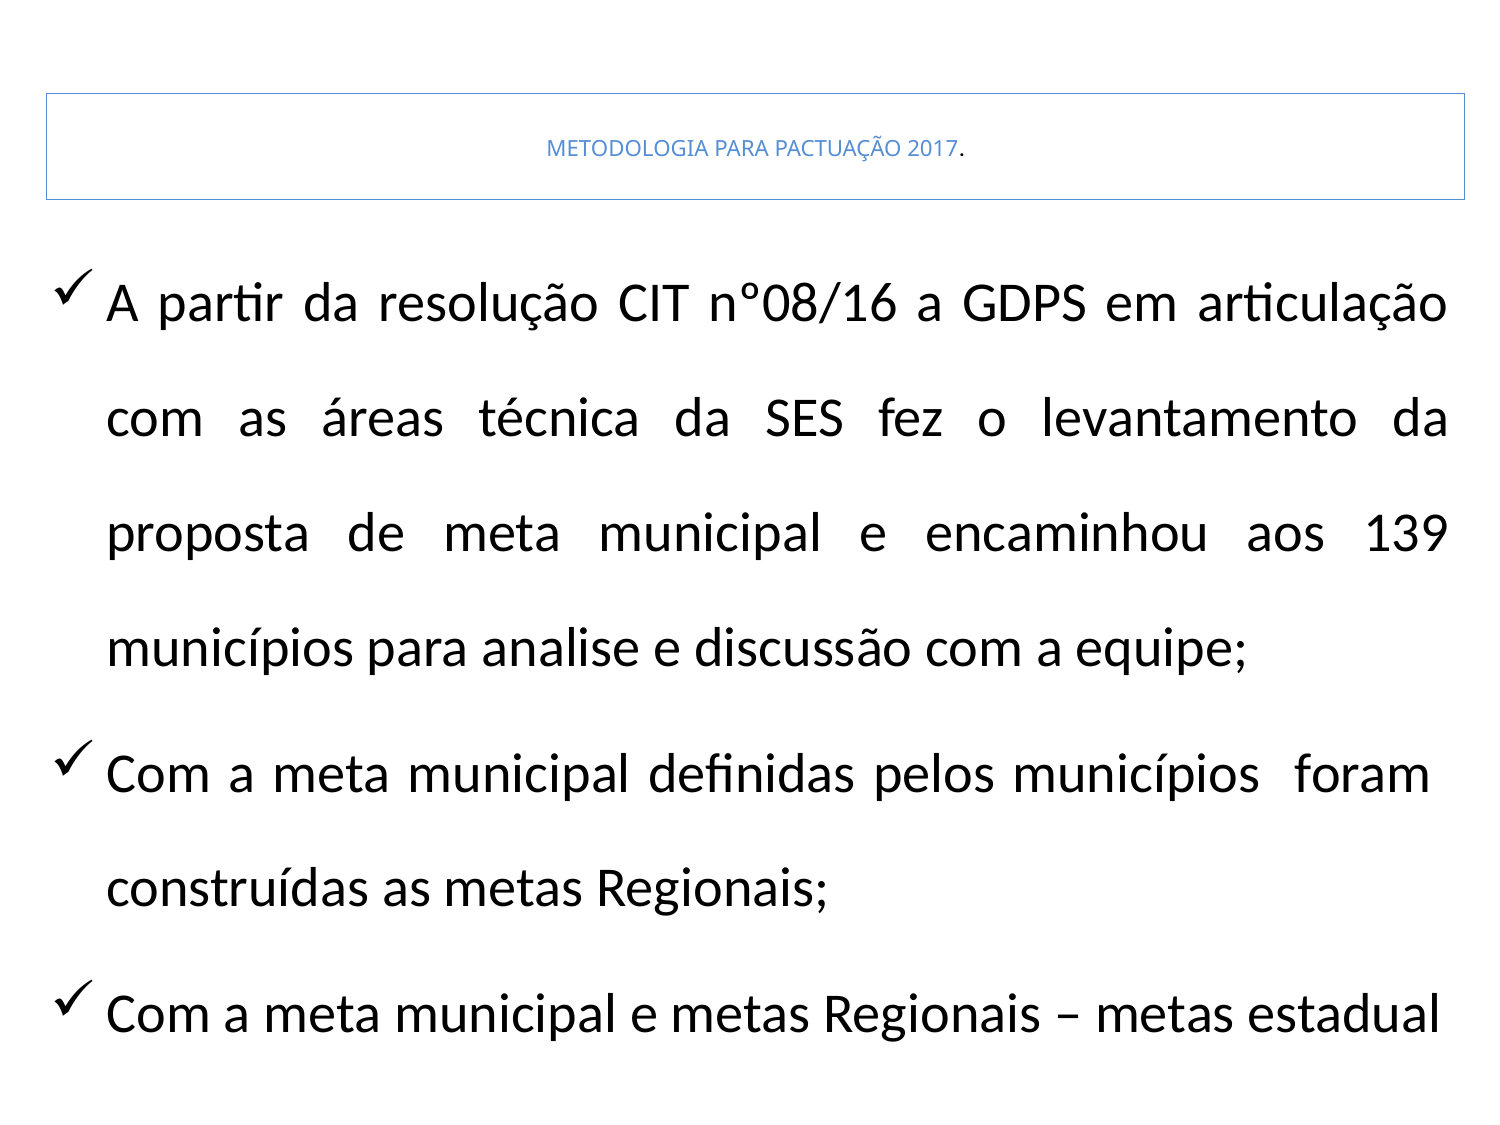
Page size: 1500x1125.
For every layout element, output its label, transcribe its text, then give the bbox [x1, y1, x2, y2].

title METODOLOGIA PARA PACTUAÇÃO 2017. [46, 93, 1465, 200]
list A partir da resolução CIT nº08/16 a GDPS em articulação com as áreas técnica da SES fez o levantamento da proposta de meta municipal e encaminhou aos 139 municípios para analise e discussão com a equipe; Com a meta municipal definidas pelos municípios foram construídas as metas Regionais; Com a meta municipal e metas Regionais – metas estadual [35, 210, 1465, 1125]
